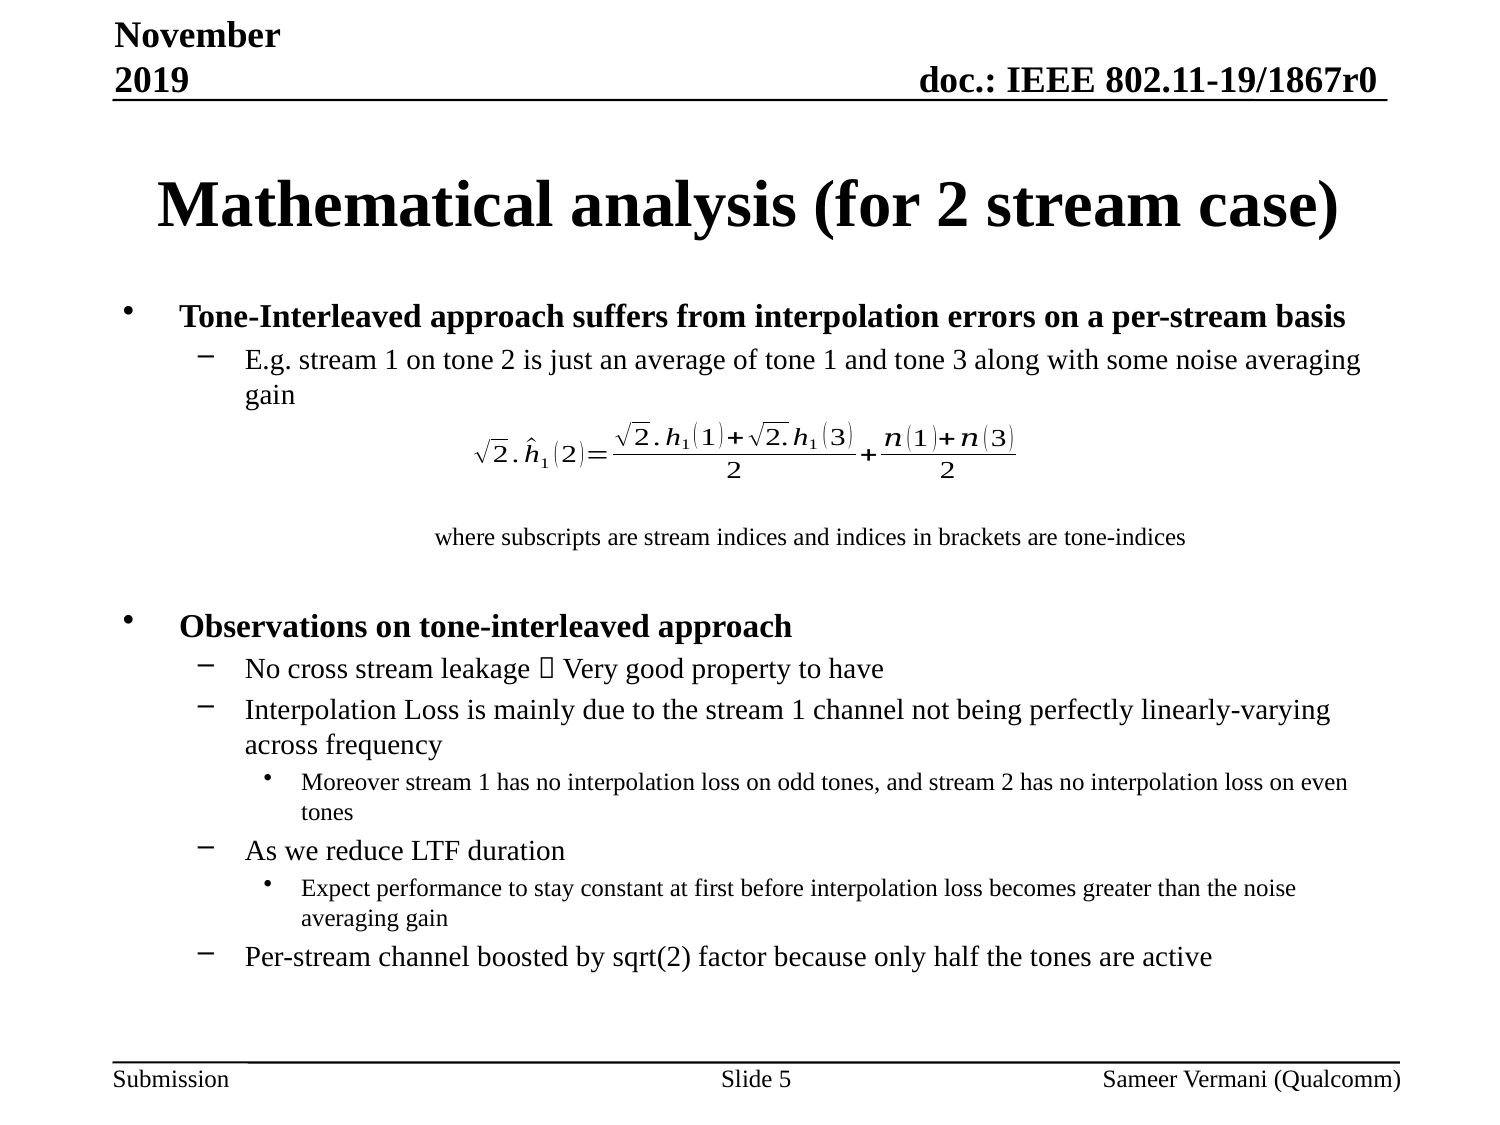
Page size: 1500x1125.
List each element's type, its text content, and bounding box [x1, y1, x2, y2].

list Tone-Interleaved approach suffers from interpolation errors on a per-stream basis E.g. stream 1 on tone 2 is just an average of tone 1 and tone 3 along with some noise averaging gain where subscripts are stream indices and indices in brackets are tone-indices Observations on tone-interleaved approach No cross stream leakage  Very good property to have Interpolation Loss is mainly due to the stream 1 channel not being perfectly linearly-varying across frequency Moreover stream 1 has no interpolation loss on odd tones, and stream 2 has no interpolation loss on even tones As we reduce LTF duration Expect performance to stay constant at first before interpolation loss becomes greater than the noise averaging gain Per-stream channel boosted by sqrt(2) factor because only half the tones are active [107, 287, 1383, 963]
footer Sameer Vermani (Qualcomm) [1062, 1061, 1402, 1093]
slide_number Slide 5 [712, 1061, 800, 1093]
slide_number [114, 54, 309, 101]
title Mathematical analysis (for 2 stream case) [112, 112, 1388, 288]
